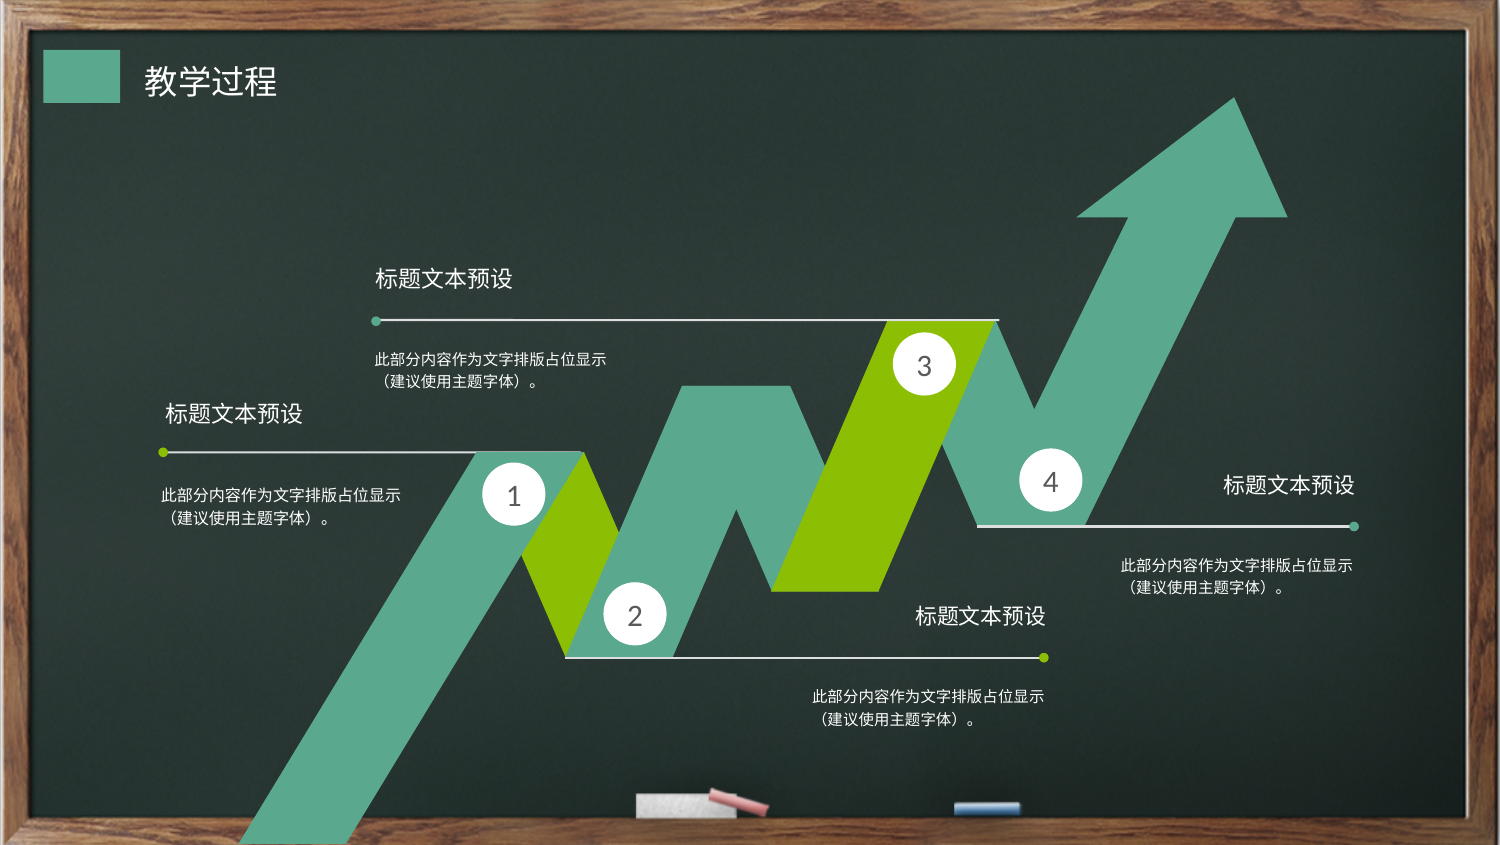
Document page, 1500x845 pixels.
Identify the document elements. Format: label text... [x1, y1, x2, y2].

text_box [564, 652, 1049, 663]
text_box [942, 332, 1034, 521]
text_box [158, 447, 581, 458]
text_box 此部分内容作为文字排版占位显示 （建议使用主题字体）。 [371, 342, 616, 397]
text_box [521, 458, 619, 652]
text_box 此部分内容作为文字排版占位显示 （建议使用主题字体）。 [1117, 549, 1363, 603]
text_box 此部分内容作为文字排版占位显示 （建议使用主题字体）。 [157, 478, 441, 533]
text_box 标题文本预设 [1220, 468, 1360, 502]
text_box [770, 335, 989, 592]
text_box 标题文本预设 [911, 599, 1051, 633]
text_box 2 [603, 582, 667, 646]
text_box 标题文本预设 [372, 259, 511, 298]
text_box [736, 385, 825, 590]
text_box [238, 466, 576, 844]
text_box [370, 316, 1000, 327]
text_box [980, 97, 1288, 520]
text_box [976, 521, 1360, 532]
text_box 1 [482, 466, 546, 526]
text_box 标题文本预设 [162, 394, 301, 433]
text_box 此部分内容作为文字排版占位显示 （建议使用主题字体）。 [808, 680, 1054, 734]
picture [0, 0, 1500, 845]
text_box 3 [892, 335, 956, 396]
text_box 4 [1019, 448, 1083, 512]
text_box [567, 385, 790, 651]
